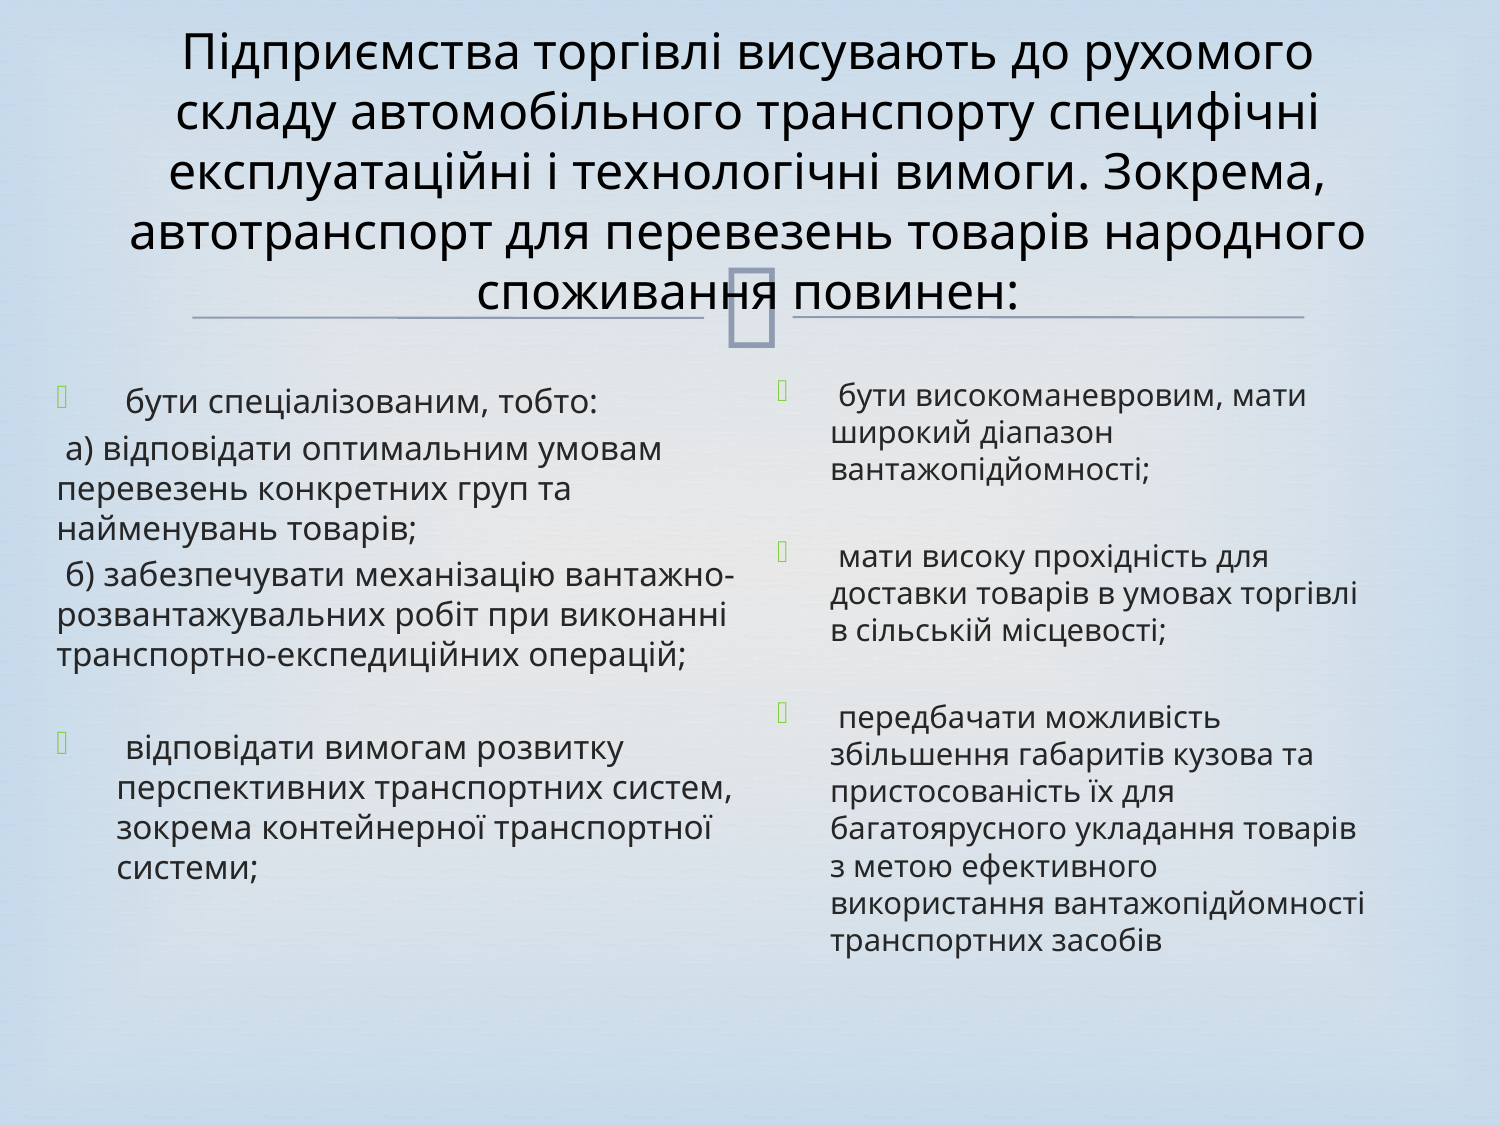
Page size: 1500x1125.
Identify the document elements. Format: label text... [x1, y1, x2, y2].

list бути високоманевровим, мати широкий діапазон вантажопідйомності; мати високу прохідність для доставки товарів в умовах торгівлі в сільській місцевості; передбачати можливість збільшення габаритів кузова та пристосованість їх для багатоярусного укладання товарів з метою ефективного використання вантажопідйомності транспортних засобів [761, 367, 1386, 1004]
title Підприємства торгівлі висувають до рухомого складу автомобільного транспорту специфічні експлуатаційні і технологічні вимоги. Зокрема, автотранспорт для перевезень товарів народного споживання повинен: [112, 113, 1385, 287]
list бути спеціалізованим, тобто: а) відповідати оптимальним умовам перевезень конкретних груп та найменувань товарів; б) забезпечувати механізацію вантажно-розвантажувальних робіт при виконанні транспортно-експедиційних операцій; відповідати вимогам розвитку перспективних транспортних систем, зокрема контейнерної транспортної системи; [41, 326, 762, 976]
